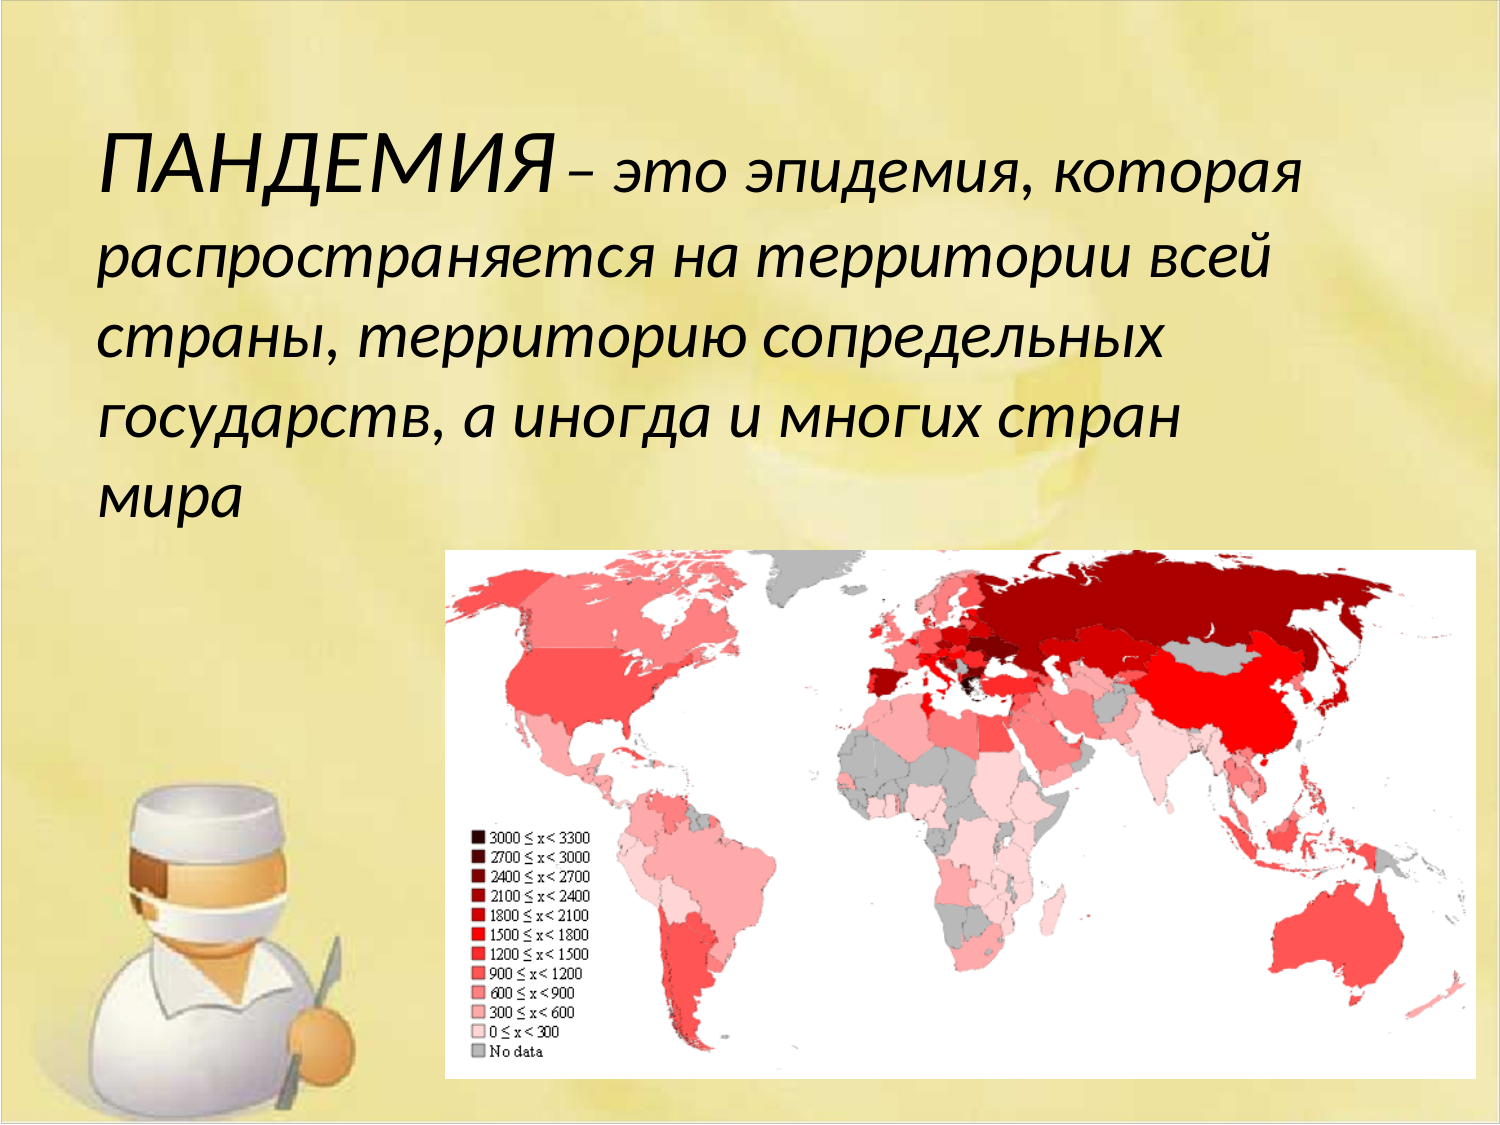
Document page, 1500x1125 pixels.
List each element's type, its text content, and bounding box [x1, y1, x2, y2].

text_box ПАНДЕМИЯ – это эпидемия, которая распространяется на территории всей страны, территорию сопредельных государств, а иногда и многих стран мира [82, 93, 1348, 539]
picture [0, 0, 1500, 1125]
